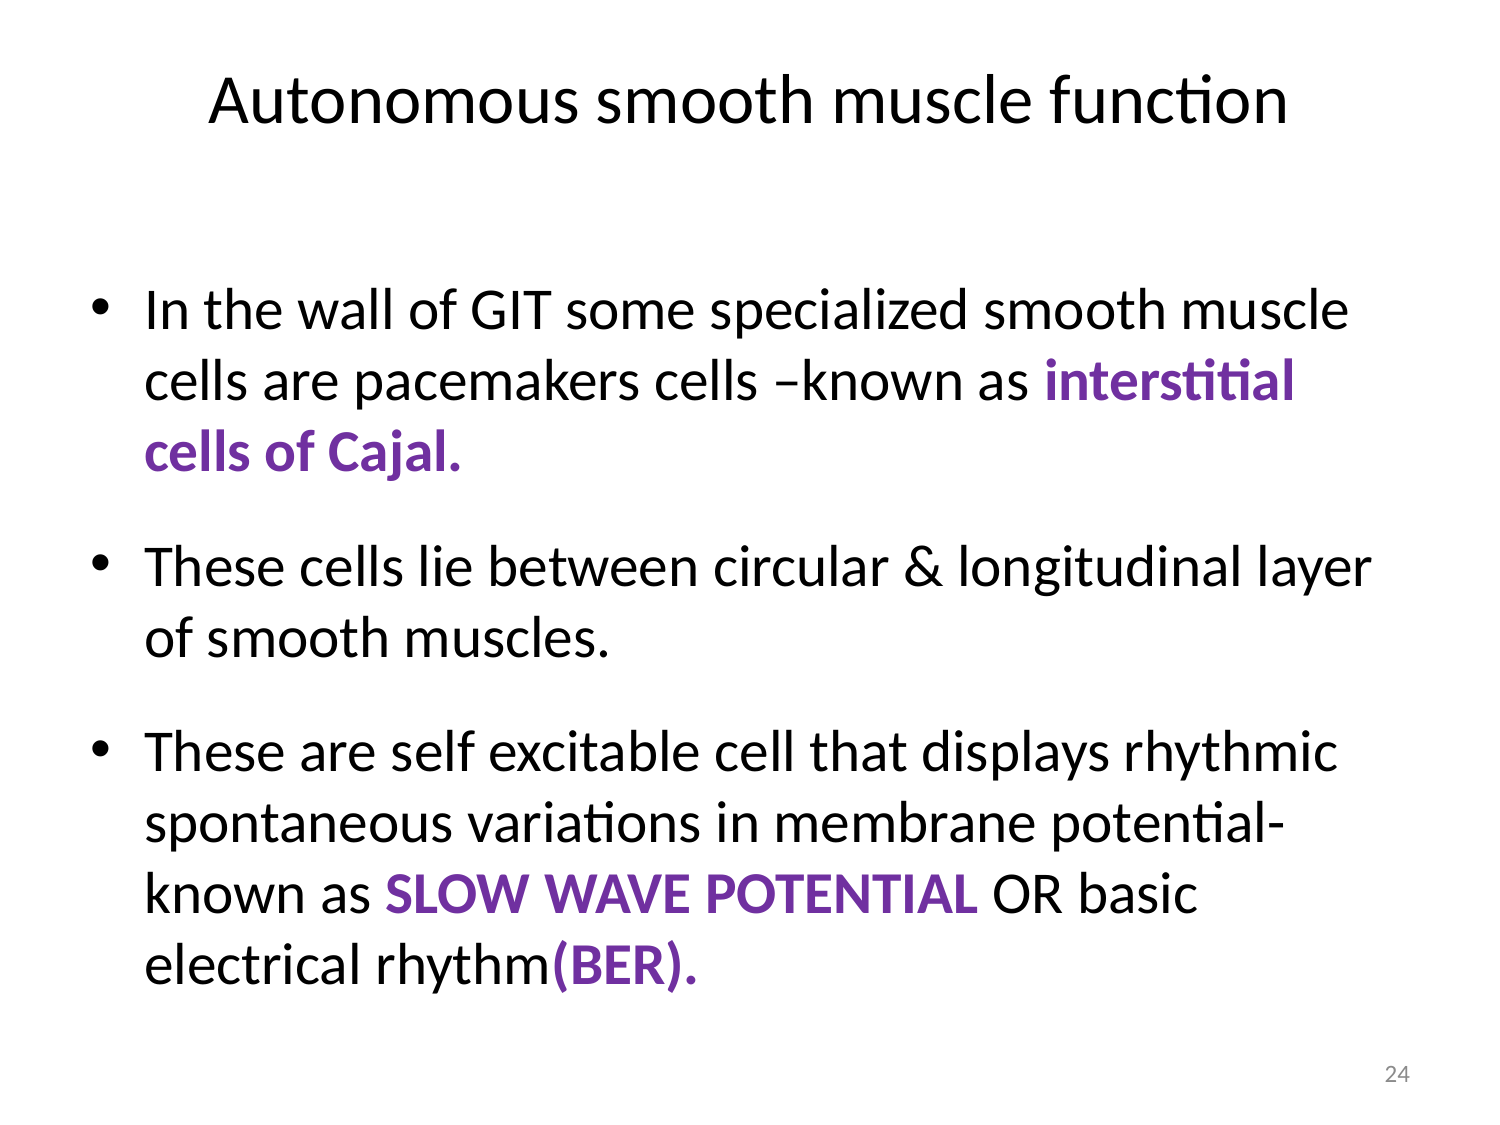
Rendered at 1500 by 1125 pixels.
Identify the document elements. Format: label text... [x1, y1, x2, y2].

title Autonomous smooth muscle function [75, 45, 1425, 233]
list In the wall of GIT some specialized smooth muscle cells are pacemakers cells –known as interstitial cells of Cajal. These cells lie between circular & longitudinal layer of smooth muscles. These are self excitable cell that displays rhythmic spontaneous variations in membrane potential-known as SLOW WAVE POTENTIAL OR basic electrical rhythm(BER). [75, 262, 1425, 1005]
slide_number 24 [1074, 1042, 1425, 1103]
